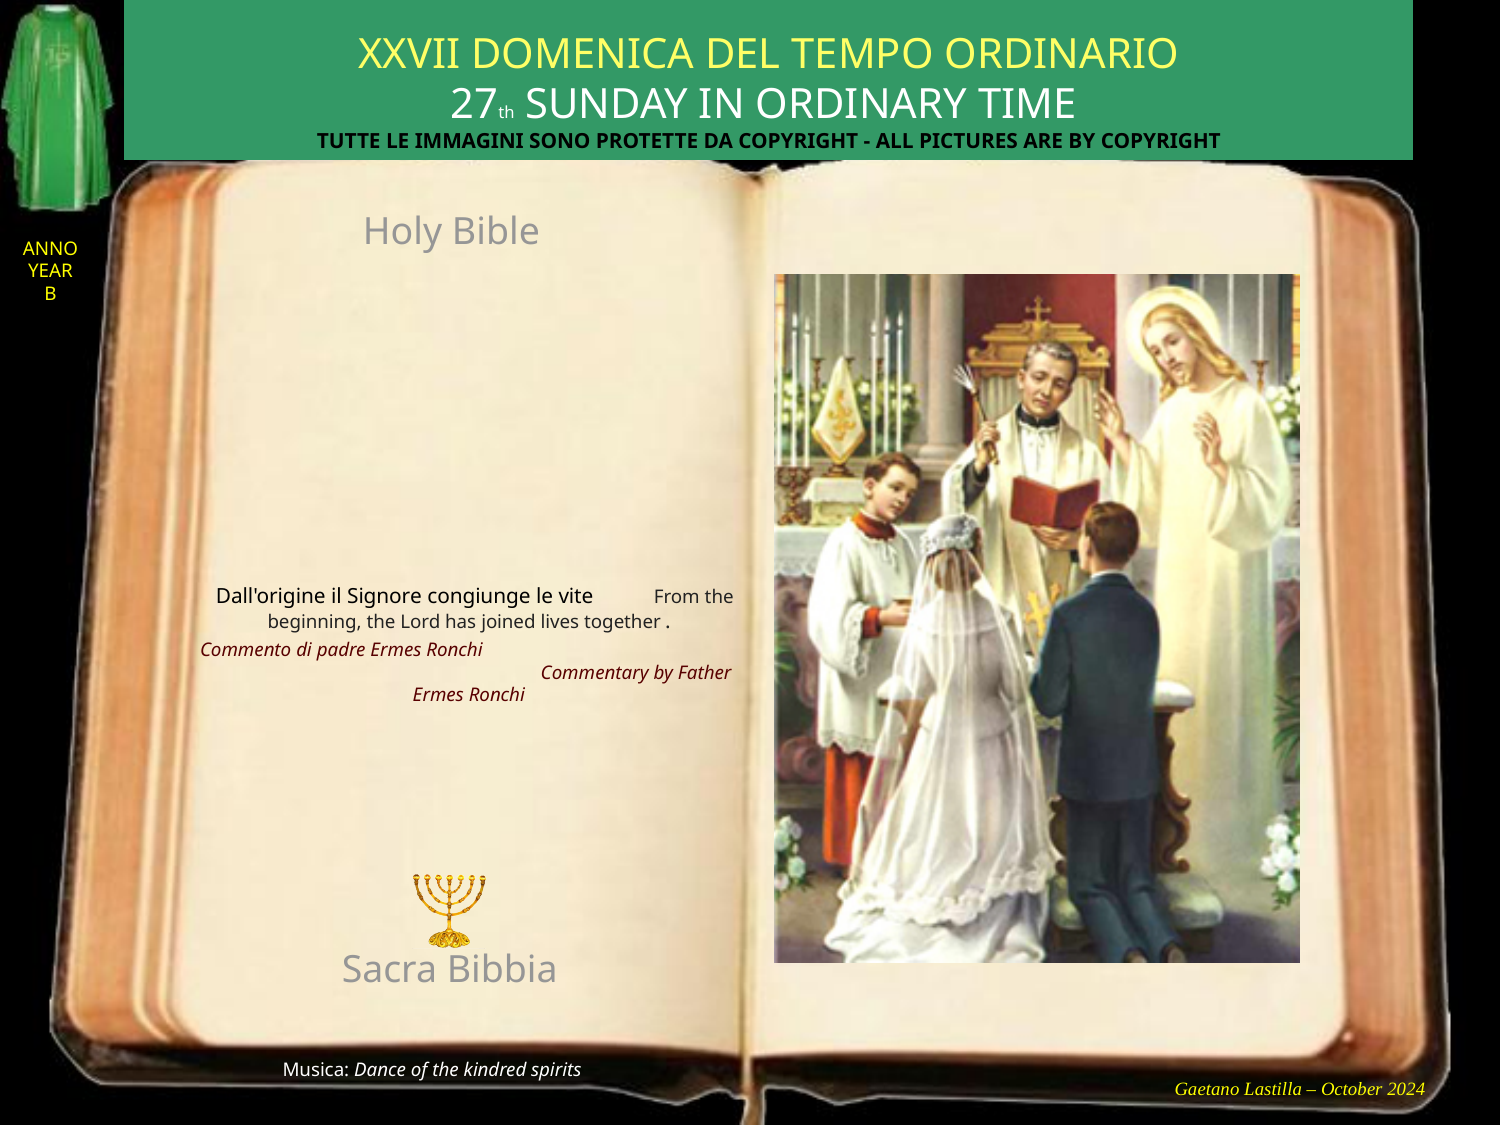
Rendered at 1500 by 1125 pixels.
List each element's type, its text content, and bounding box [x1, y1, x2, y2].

text_box Sacra Bibbia [187, 937, 713, 998]
text_box Holy Bible [348, 199, 556, 260]
text_box ANNO YEAR B [7, 229, 93, 312]
text_box XXVII DOMENICA DEL TEMPO ORDINARIO 27th SUNDAY IN ORDINARY TIME TUTTE LE IMMAGINI SONO PROTETTE DA COPYRIGHT - ALL PICTURES ARE BY COPYRIGHT [124, 0, 1413, 160]
picture [0, 0, 1500, 1125]
text_box Musica: Dance of the kindred spirits [267, 1050, 596, 1088]
text_box Dall'origine il Signore congiunge le vite From the beginning, the Lord has joined lives together . [193, 575, 750, 630]
text_box Gaetano Lastilla – October 2024 [1159, 1068, 1441, 1107]
text_box Commento di padre Ermes Ronchi Commentary by Father Ermes Ronchi [174, 630, 763, 749]
